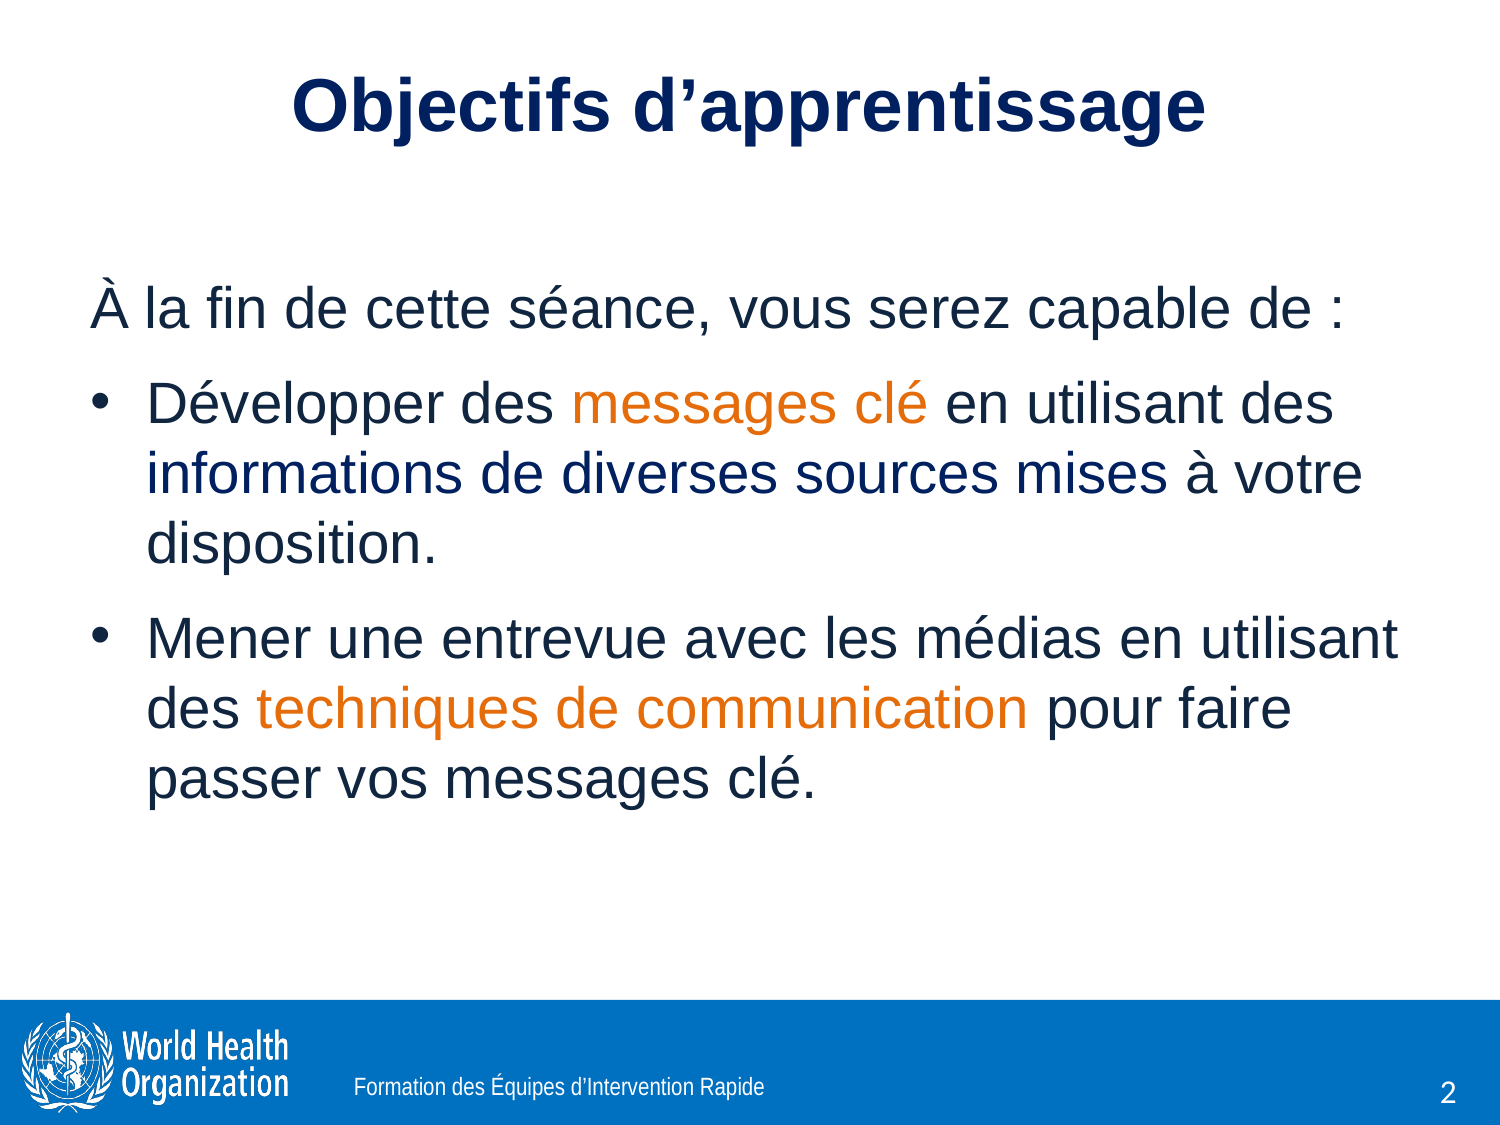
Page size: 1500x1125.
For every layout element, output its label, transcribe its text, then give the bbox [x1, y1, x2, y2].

picture [21, 1012, 288, 1113]
list À la fin de cette séance, vous serez capable de : Développer des messages clé en utilisant des informations de diverses sources mises à votre disposition. Mener une entrevue avec les médias en utilisant des techniques de communication pour faire passer vos messages clé. [75, 262, 1425, 953]
title Objectifs d’apprentissage [75, 7, 1425, 195]
